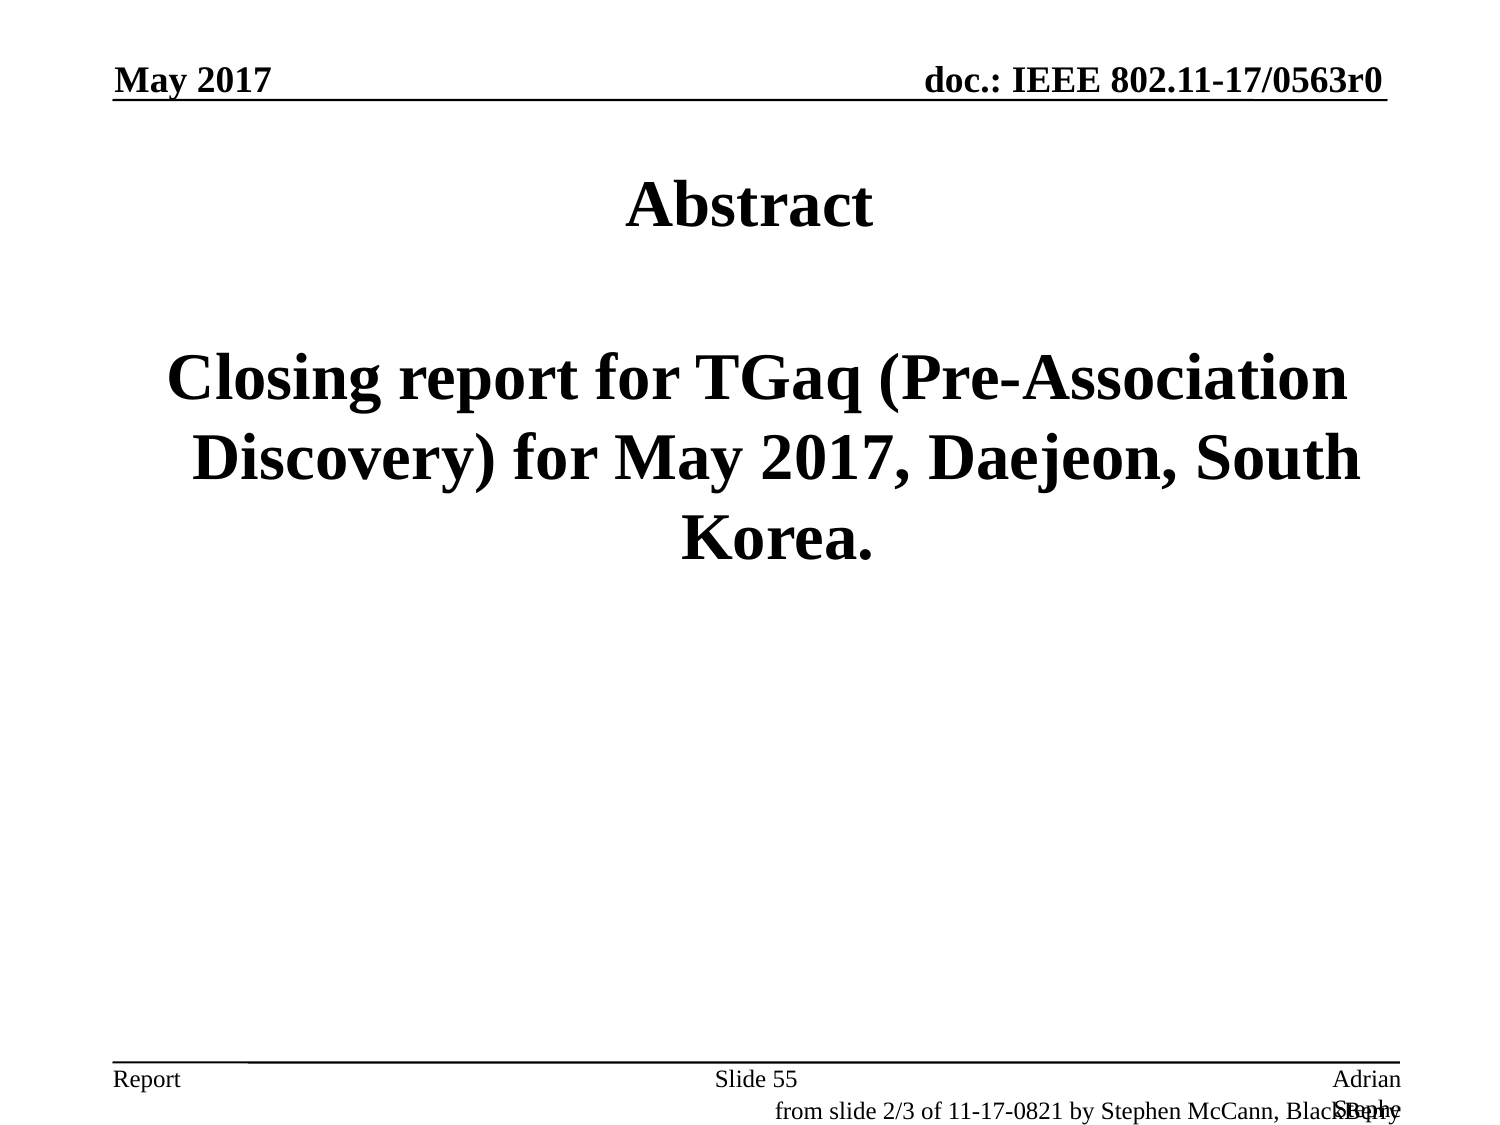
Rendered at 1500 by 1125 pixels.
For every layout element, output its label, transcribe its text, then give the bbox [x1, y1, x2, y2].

title Abstract [112, 112, 1388, 288]
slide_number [114, 54, 374, 101]
text_box from slide 2/3 of 11-17-0821 by Stephen McCann, BlackBerry [343, 1087, 1417, 1125]
footer Adrian Stephens, Intel Corporation [1324, 1061, 1402, 1087]
list Closing report for TGaq (Pre-Association Discovery) for May 2017, Daejeon, South Korea. [112, 324, 1388, 1000]
slide_number Slide 55 [711, 1061, 801, 1087]
